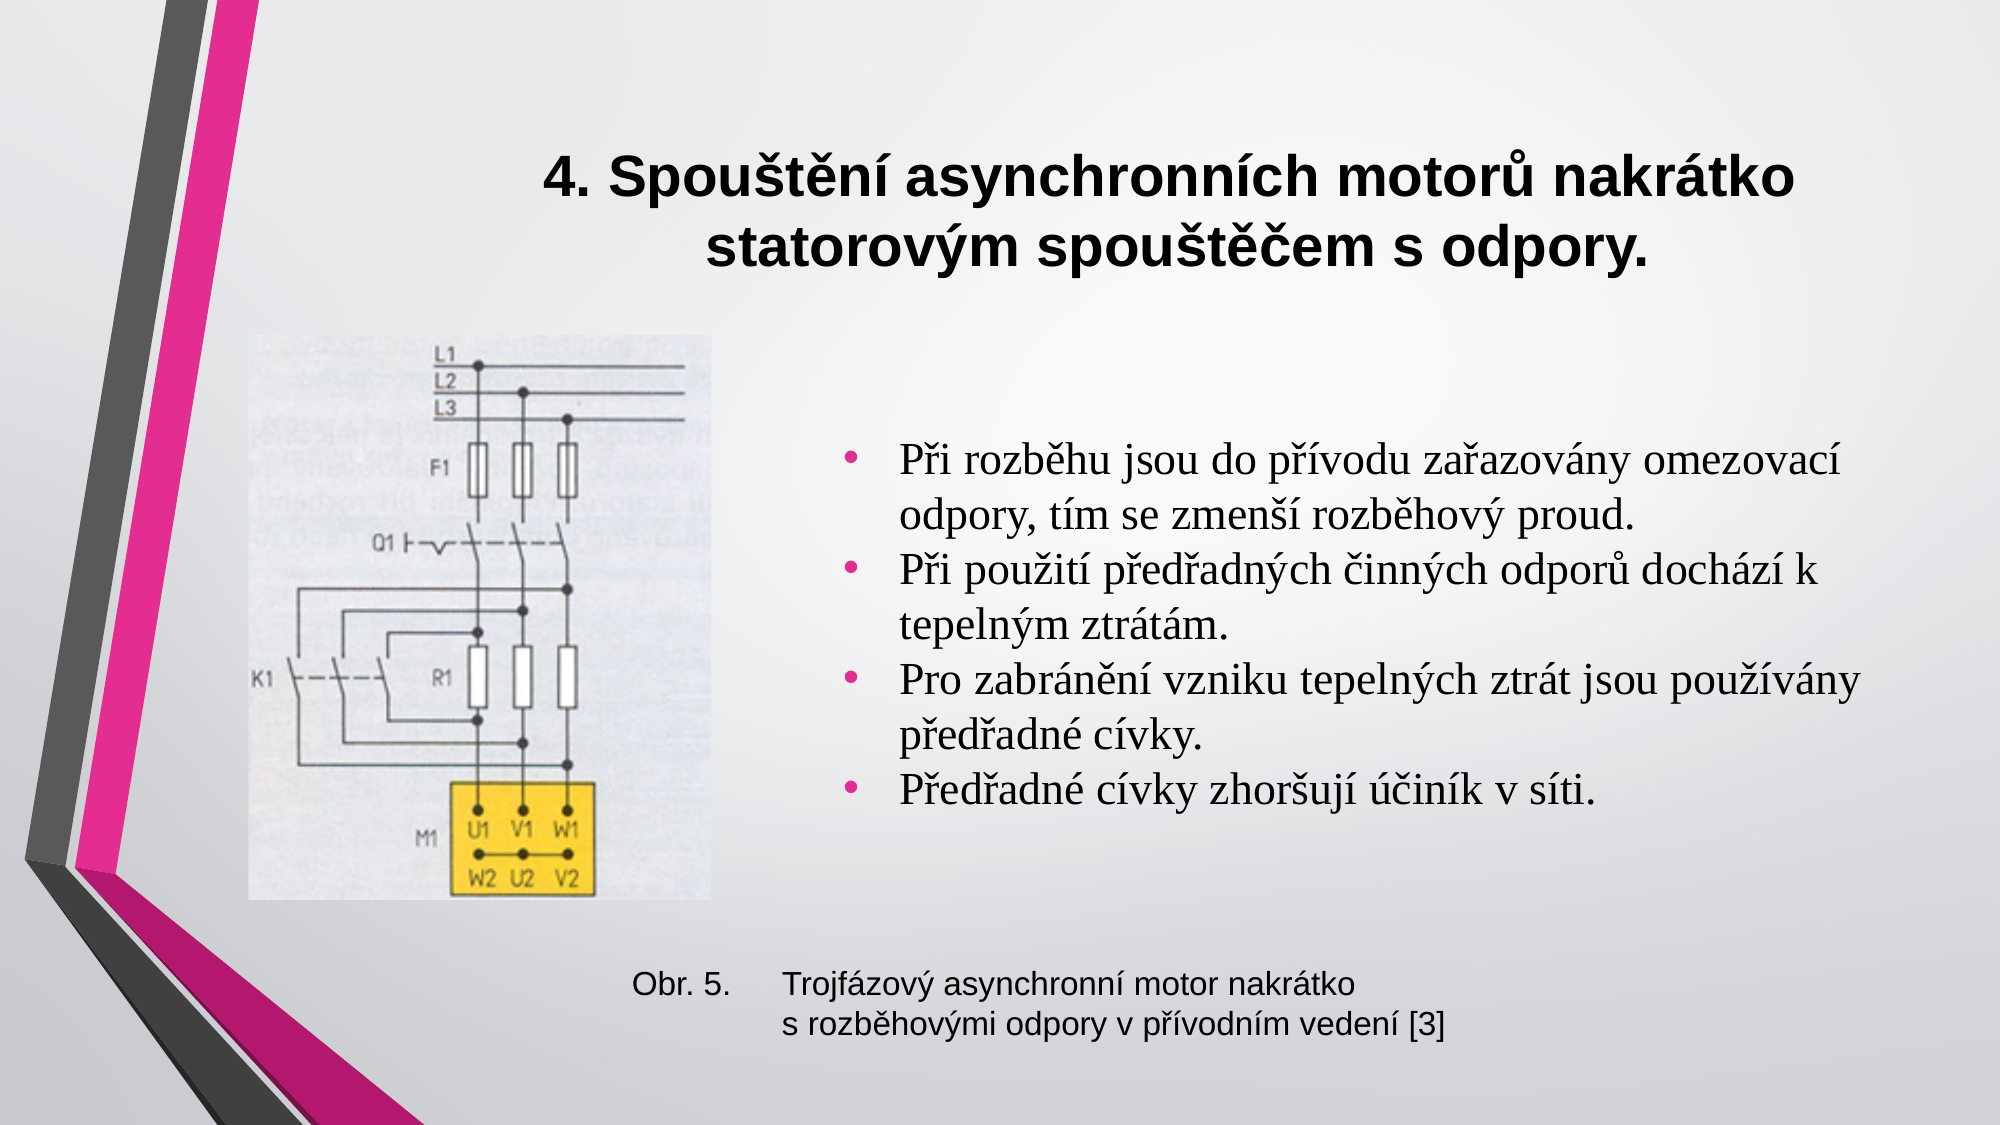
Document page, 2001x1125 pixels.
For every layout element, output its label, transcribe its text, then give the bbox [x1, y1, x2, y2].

text_box Při rozběhu jsou do přívodu zařazovány omezovací odpory, tím se zmenší rozběhový proud. Při použití předřadných činných odporů dochází k tepelným ztrátám. Pro zabránění vzniku tepelných ztrát jsou používány předřadné cívky. Předřadné cívky zhoršují účiník v síti. [712, 421, 1970, 821]
title 4. Spouštění asynchronních motorů nakrátko statorovým spouštěčem s odpory. [356, 114, 2000, 403]
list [248, 335, 712, 900]
text_box Obr. 5. Trojfázový asynchronní motor nakrátko s rozběhovými odpory v přívodním vedení [3] [617, 954, 1618, 1049]
